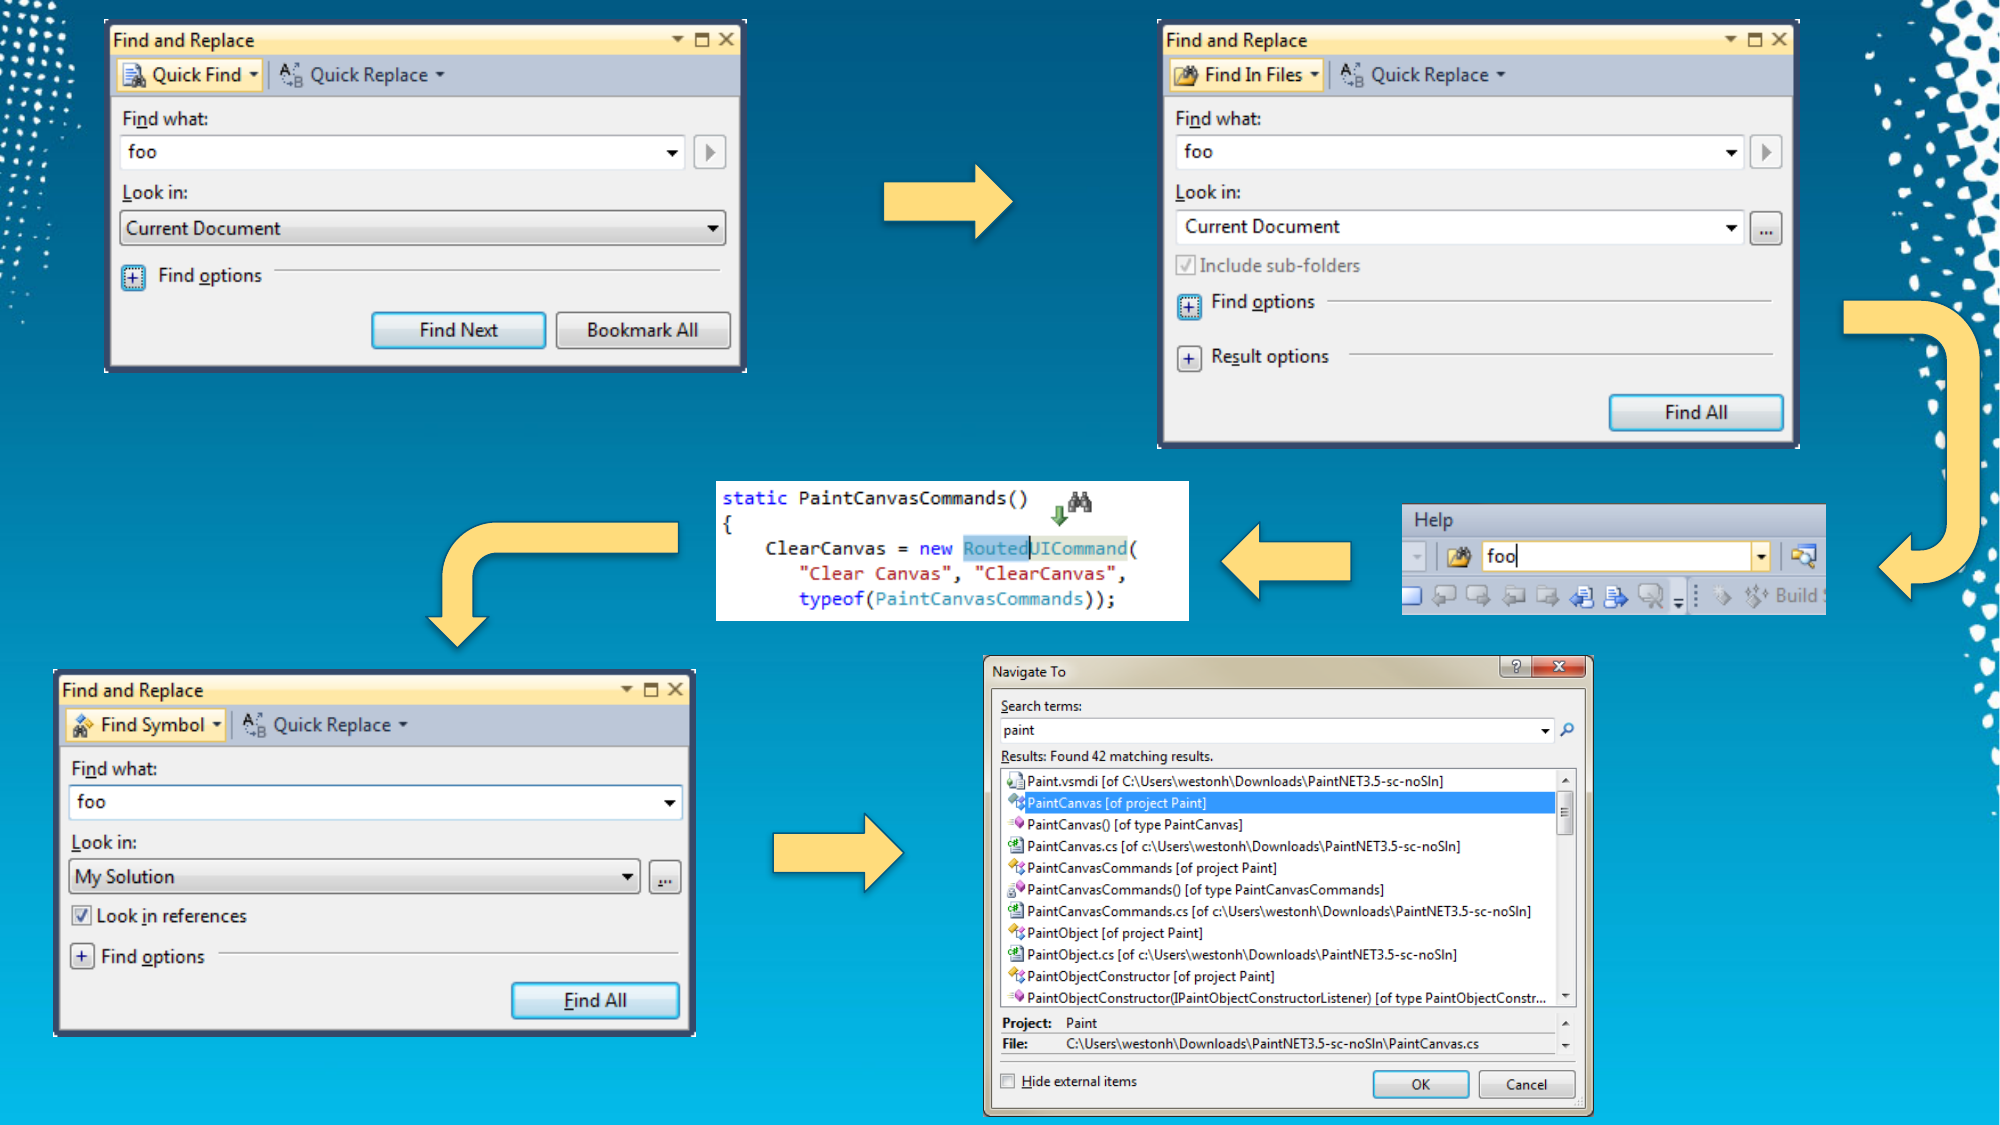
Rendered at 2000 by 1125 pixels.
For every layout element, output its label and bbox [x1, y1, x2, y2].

picture [1935, 379, 1945, 391]
text_box [1219, 521, 1352, 602]
picture [1930, 291, 1941, 297]
text_box [882, 161, 1015, 242]
picture [16, 22, 23, 34]
picture [717, 482, 1188, 620]
picture [1990, 492, 2000, 505]
picture [41, 59, 48, 67]
picture [1158, 20, 1799, 448]
picture [1982, 460, 1987, 469]
picture [1982, 714, 1993, 729]
picture [1982, 517, 1987, 527]
picture [1957, 187, 1971, 200]
picture [1981, 604, 2000, 620]
picture [24, 72, 32, 79]
picture [1991, 747, 2000, 765]
picture [1946, 155, 1961, 167]
picture [1875, 83, 1881, 96]
picture [13, 41, 25, 49]
picture [1881, 117, 1891, 130]
picture [42, 31, 53, 39]
picture [1974, 683, 1985, 694]
picture [1403, 504, 1825, 614]
picture [1894, 99, 1902, 106]
picture [1898, 188, 1912, 198]
picture [984, 656, 1593, 1116]
picture [9, 84, 15, 91]
picture [43, 42, 49, 53]
picture [29, 27, 38, 38]
picture [1991, 637, 2000, 652]
picture [38, 74, 47, 80]
picture [1935, 177, 1945, 189]
picture [1919, 367, 1930, 378]
picture [47, 0, 57, 10]
picture [10, 69, 17, 78]
picture [0, 40, 9, 45]
picture [33, 0, 42, 10]
picture [1938, 122, 1950, 133]
picture [11, 55, 21, 64]
picture [33, 88, 42, 97]
picture [1900, 240, 1912, 254]
picture [1993, 321, 2000, 339]
picture [30, 14, 40, 23]
picture [1928, 399, 1939, 415]
picture [1979, 657, 1995, 676]
picture [1963, 589, 1976, 607]
picture [18, 13, 26, 19]
picture [54, 76, 60, 83]
picture [1925, 141, 1935, 155]
picture [17, 129, 23, 136]
picture [1892, 212, 1902, 216]
picture [6, 97, 12, 105]
picture [1945, 213, 1955, 220]
picture [1925, 87, 1941, 99]
text_box [1842, 299, 1982, 603]
picture [1953, 301, 1962, 311]
picture [1866, 51, 1874, 59]
picture [1972, 312, 1985, 322]
picture [1920, 257, 1932, 264]
picture [1907, 77, 1917, 83]
picture [1935, 0, 2000, 306]
picture [105, 20, 746, 372]
picture [1921, 0, 1934, 8]
picture [1988, 691, 2000, 709]
picture [55, 62, 62, 69]
picture [1955, 246, 1965, 256]
picture [0, 24, 9, 33]
picture [33, 116, 40, 124]
picture [26, 57, 34, 68]
picture [1909, 274, 1920, 291]
picture [1915, 109, 1924, 119]
picture [1911, 223, 1918, 230]
picture [1984, 349, 1992, 357]
picture [1922, 200, 1934, 207]
picture [3, 10, 11, 18]
picture [1988, 547, 2000, 561]
picture [1972, 570, 1986, 583]
picture [1926, 344, 1939, 358]
text_box [425, 520, 680, 649]
picture [56, 47, 64, 55]
picture [1889, 152, 1901, 166]
picture [58, 32, 66, 41]
picture [16, 143, 21, 151]
text_box [772, 812, 905, 894]
picture [1995, 582, 2000, 595]
picture [1963, 278, 1976, 291]
picture [34, 101, 43, 111]
picture [1935, 431, 1945, 449]
picture [1929, 27, 1945, 45]
picture [1932, 235, 1943, 241]
picture [31, 131, 37, 138]
picture [1983, 404, 1992, 414]
picture [28, 42, 36, 53]
picture [54, 670, 695, 1036]
picture [1994, 382, 2000, 391]
picture [1969, 625, 1985, 642]
picture [1942, 269, 1953, 276]
picture [18, 0, 29, 6]
picture [45, 16, 55, 24]
picture [0, 155, 5, 163]
picture [1914, 164, 1923, 177]
picture [1992, 438, 2000, 448]
